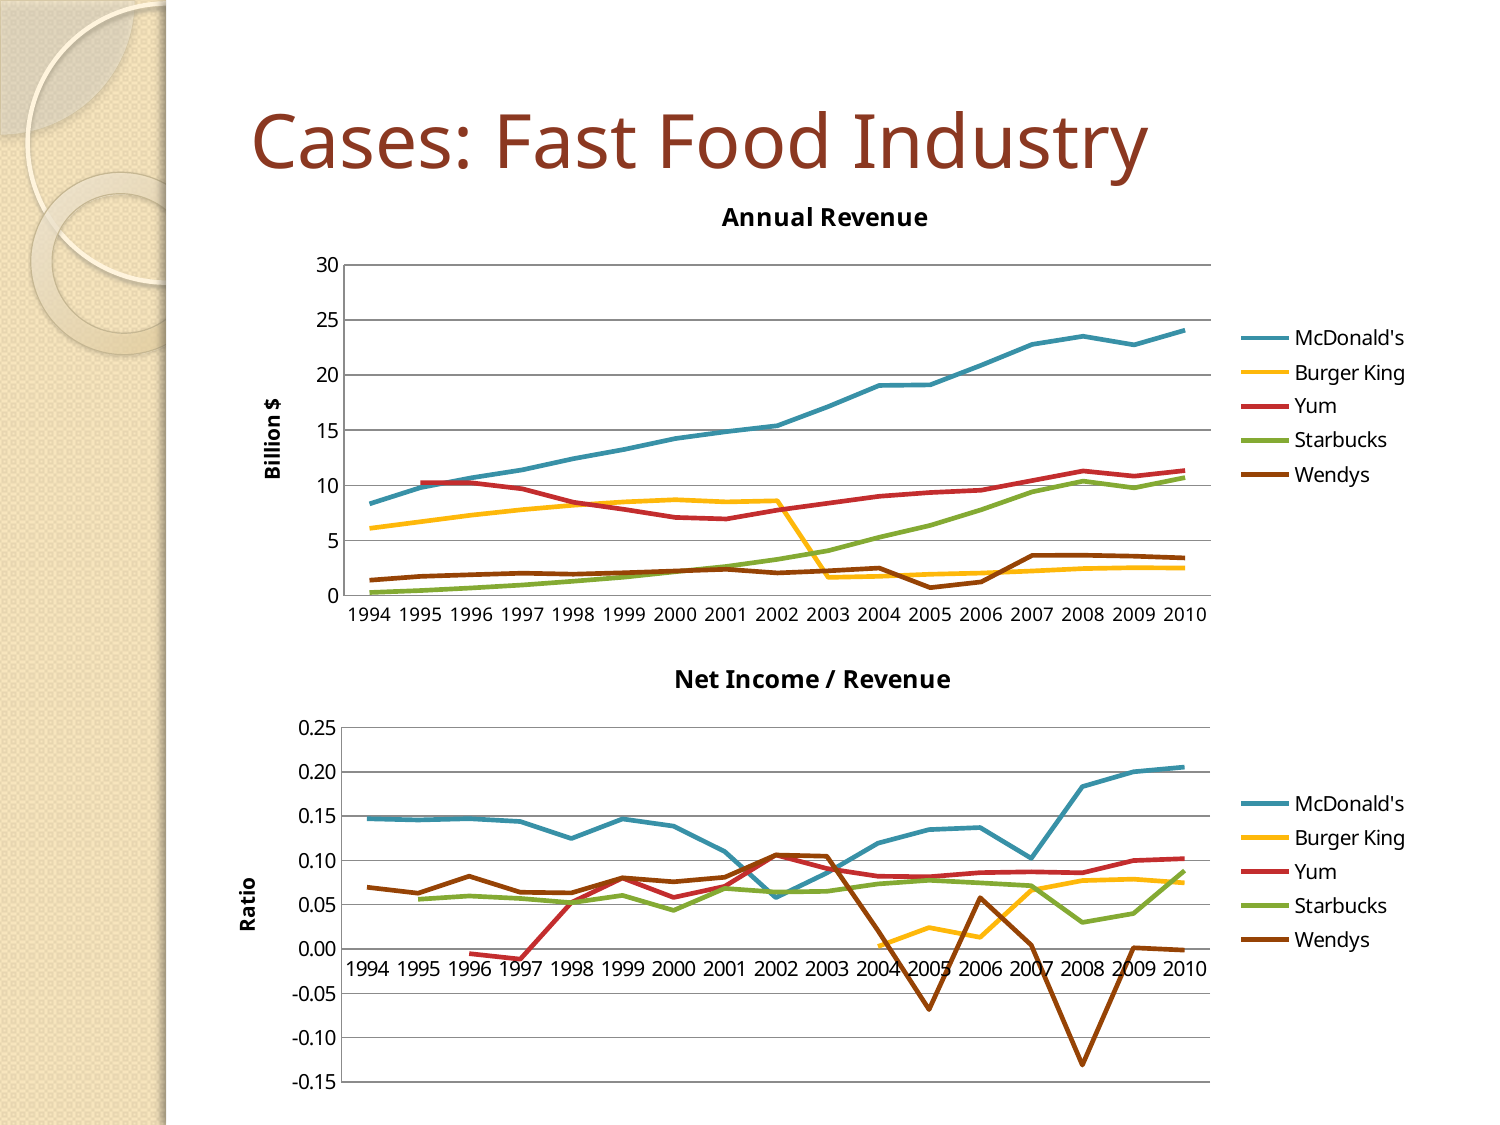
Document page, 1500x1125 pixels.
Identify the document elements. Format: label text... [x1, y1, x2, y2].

title Cases: Fast Food Industry [235, 45, 1466, 233]
chart [199, 174, 1426, 1106]
